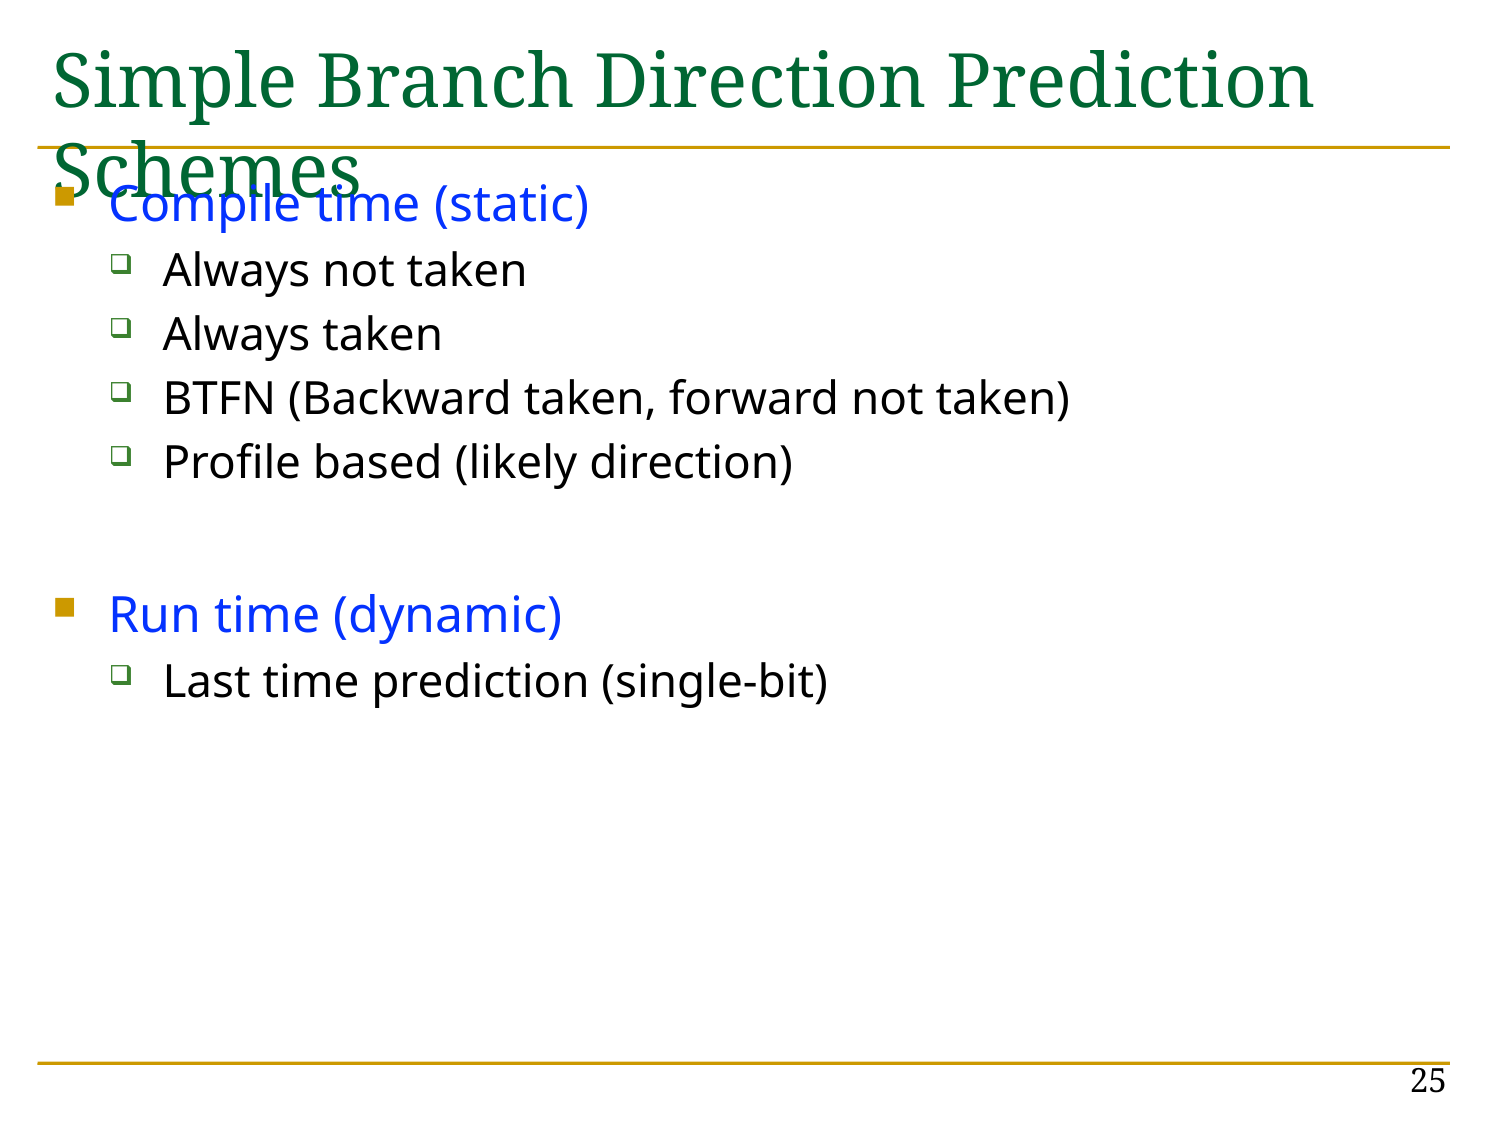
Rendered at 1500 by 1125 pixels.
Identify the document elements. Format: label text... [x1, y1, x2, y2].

slide_number 25 [1111, 1036, 1462, 1112]
title Simple Branch Direction Prediction Schemes [37, 24, 1500, 200]
list Compile time (static) Always not taken Always taken BTFN (Backward taken, forward not taken) Profile based (likely direction) Run time (dynamic) Last time prediction (single-bit) [37, 163, 1450, 1016]
